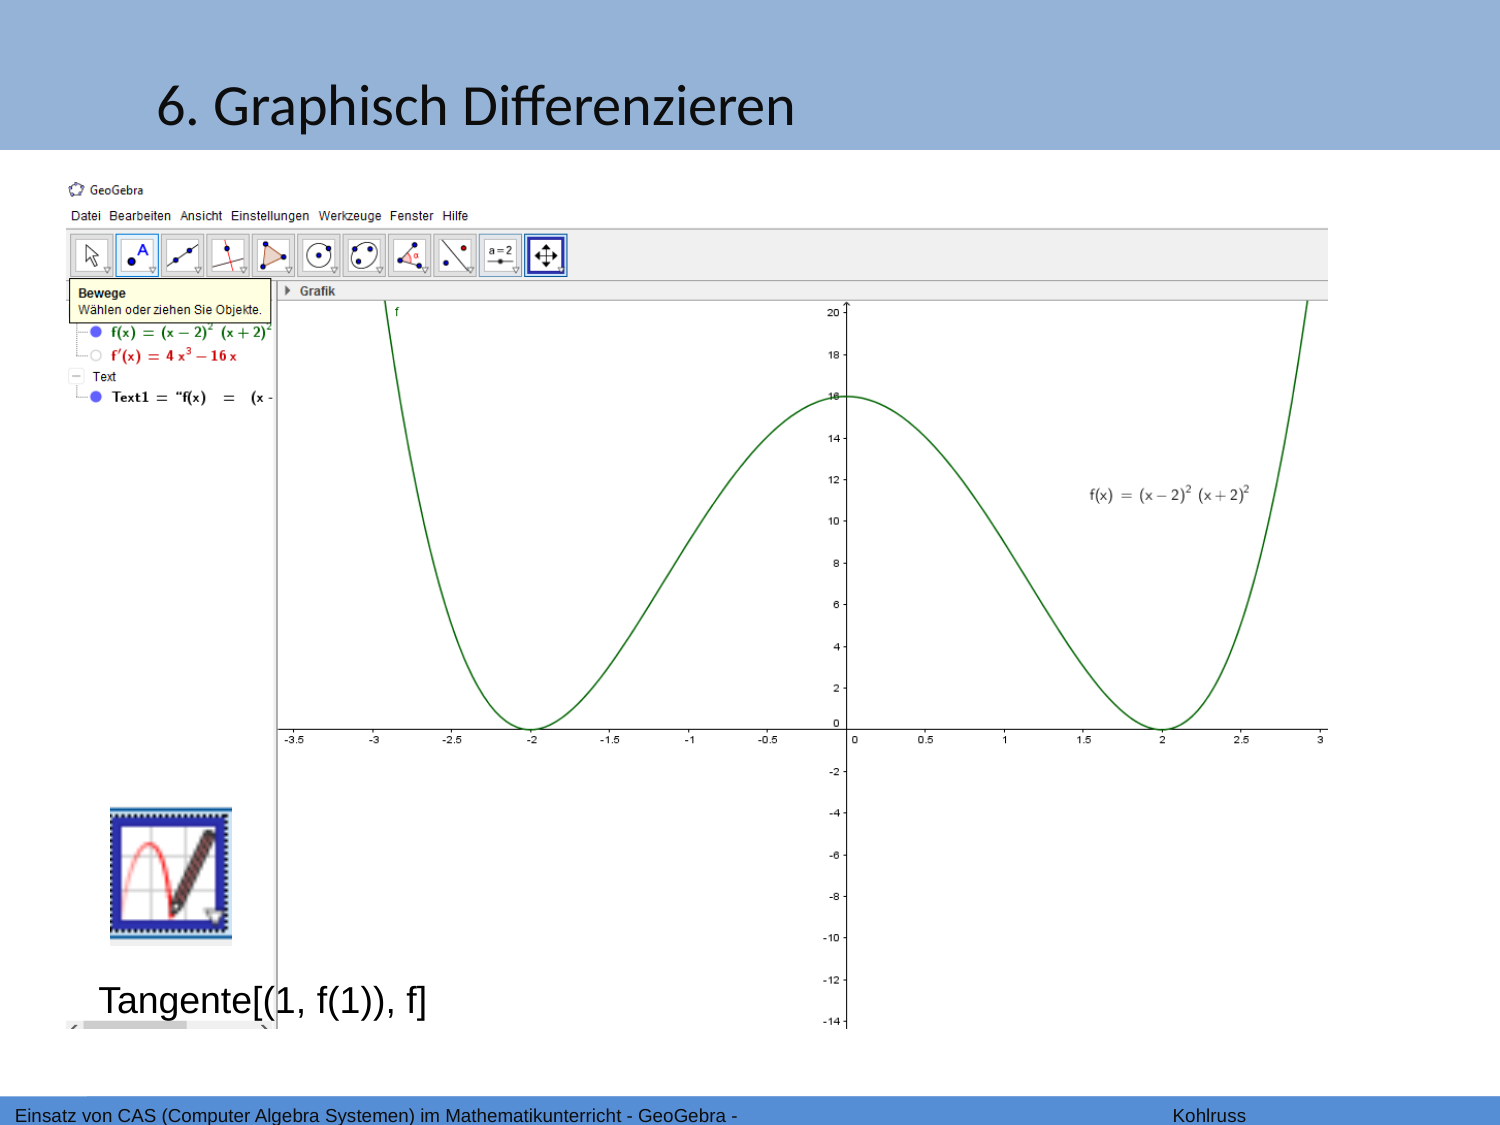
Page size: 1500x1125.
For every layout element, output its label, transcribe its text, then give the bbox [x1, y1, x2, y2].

picture [66, 178, 1328, 1030]
text_box 6. Graphisch Differenzieren [141, 59, 1500, 145]
